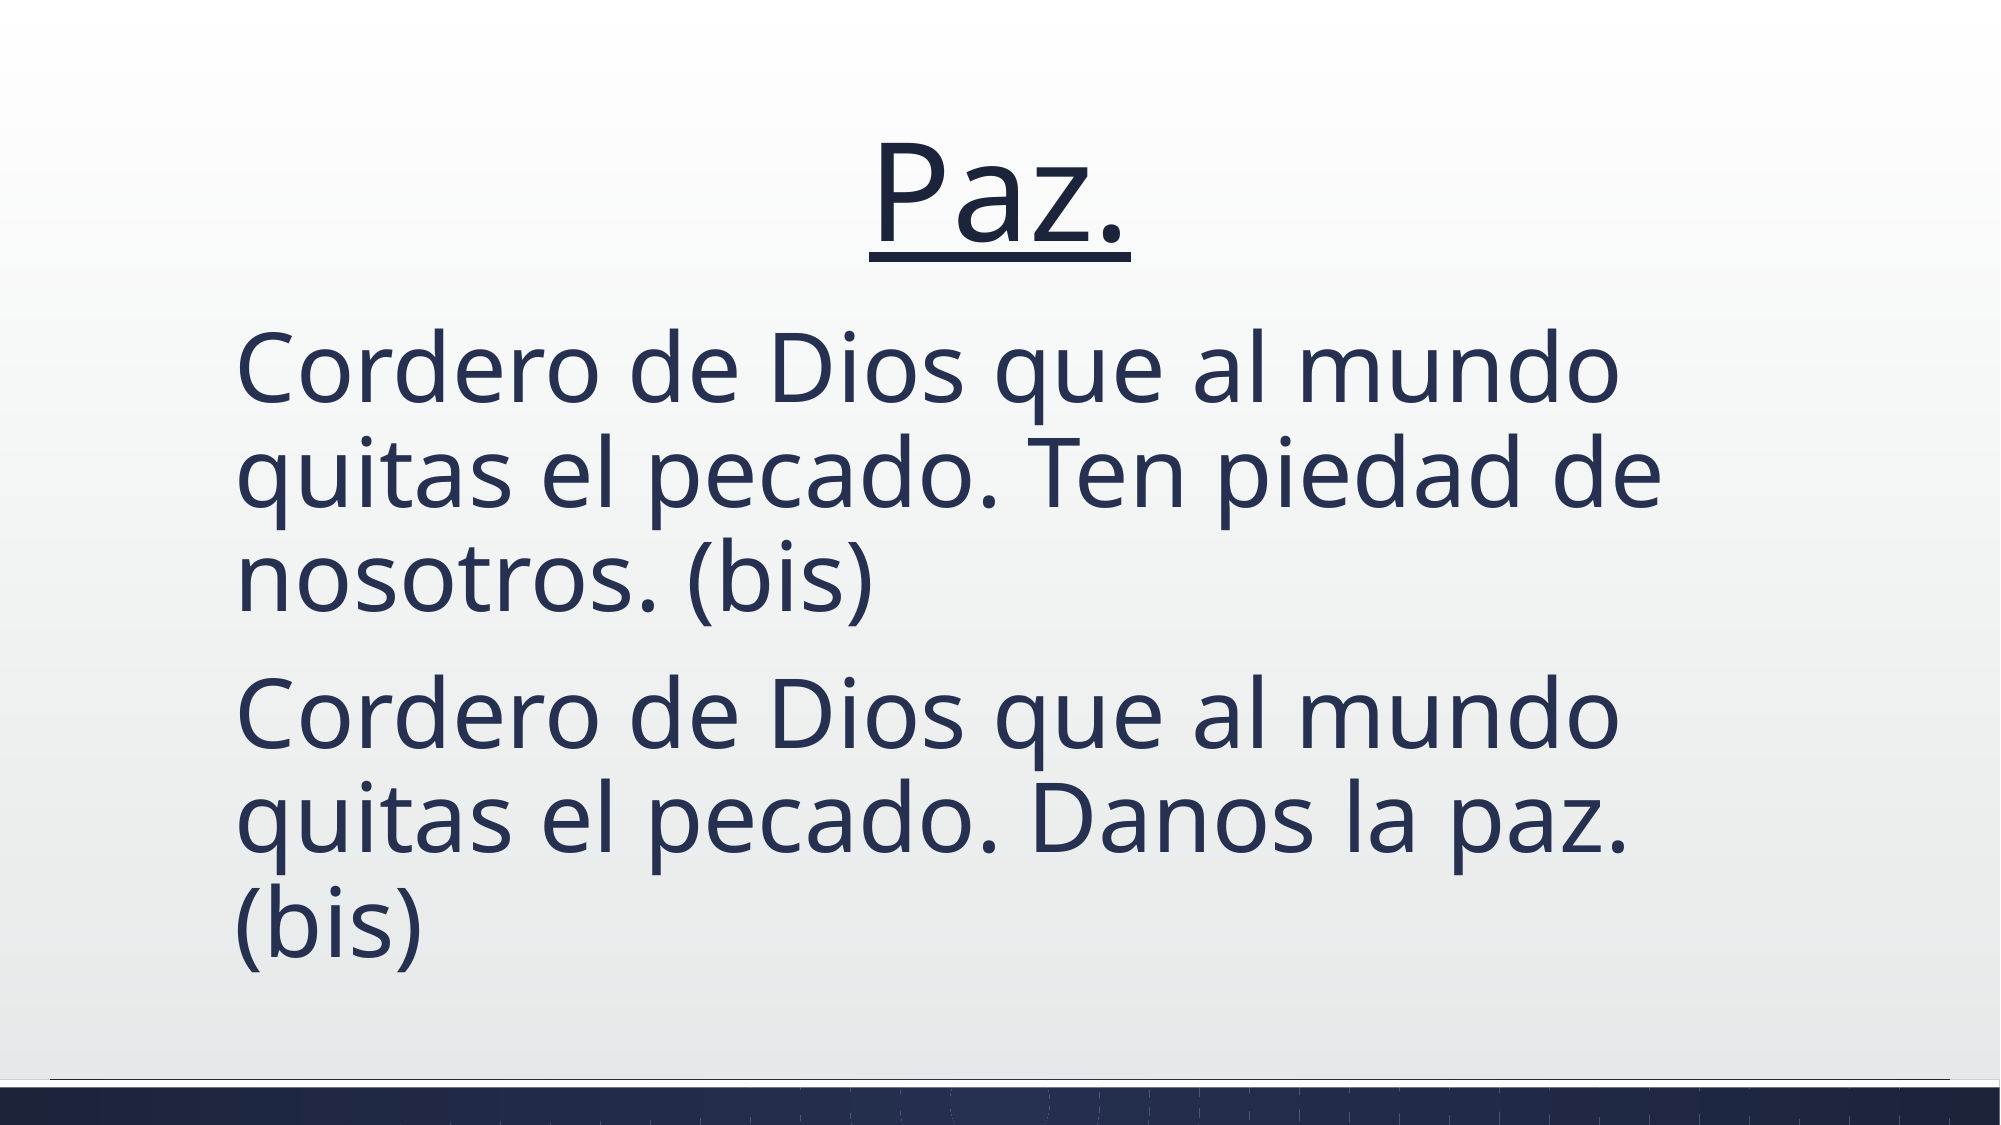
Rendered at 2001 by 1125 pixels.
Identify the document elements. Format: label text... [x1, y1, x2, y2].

list Cordero de Dios que al mundo quitas el pecado. Ten piedad de nosotros. (bis) Cordero de Dios que al mundo quitas el pecado. Danos la paz.(bis) [219, 311, 1780, 990]
title Paz. [219, 76, 1780, 279]
